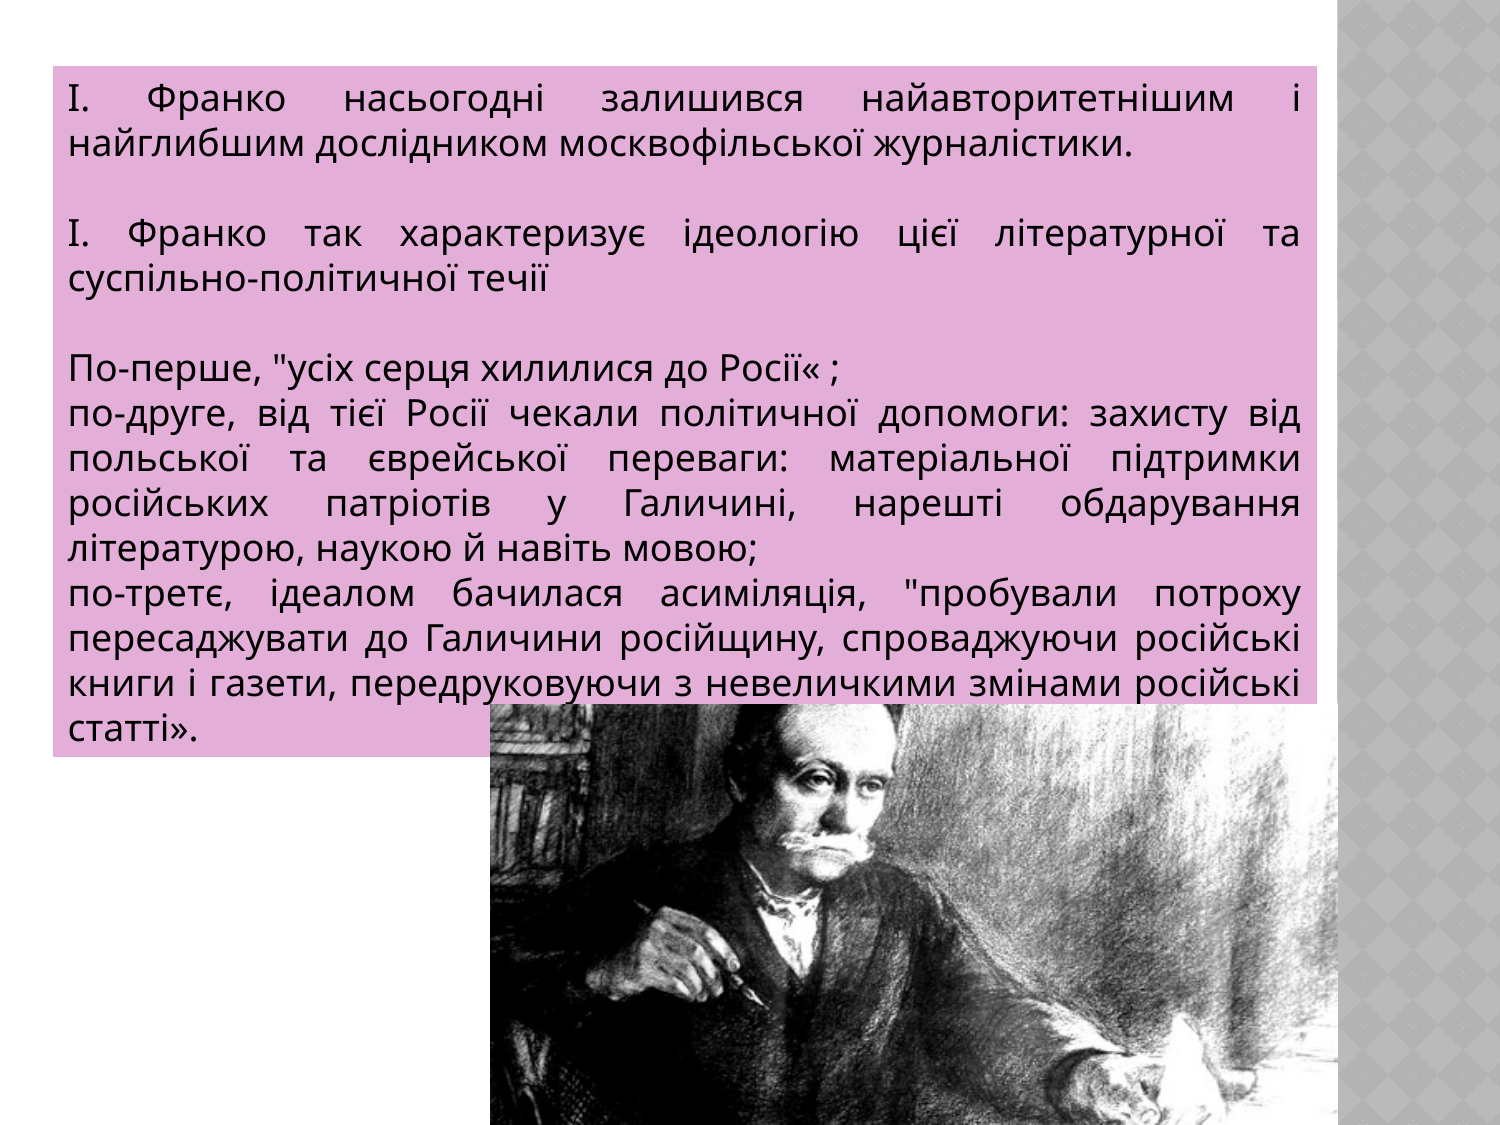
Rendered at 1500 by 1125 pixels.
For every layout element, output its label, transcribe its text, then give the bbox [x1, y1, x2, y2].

picture [489, 704, 1338, 1125]
text_box І. Франко насьогодні залишився найавторитетнішим і найглибшим дослідником москвофільської журналістики. І. Франко так характеризує ідеологію цієї літературної та суспільно-політичної течії По-перше, "усіх серця хилилися до Росії« ; по-друге, від тієї Росії чекали політичної допомоги: захисту від польської та єврейської переваги: матеріальної підтримки російських патріотів у Галичині, нарешті обдарування літературою, наукою й навіть мовою; по-третє, ідеалом бачилася асиміляція, "пробували потроху пересаджувати до Галичини російщину, спроваджуючи російські книги і газети, передруковуючи з невеличкими змінами російські статті». [53, 66, 1317, 757]
